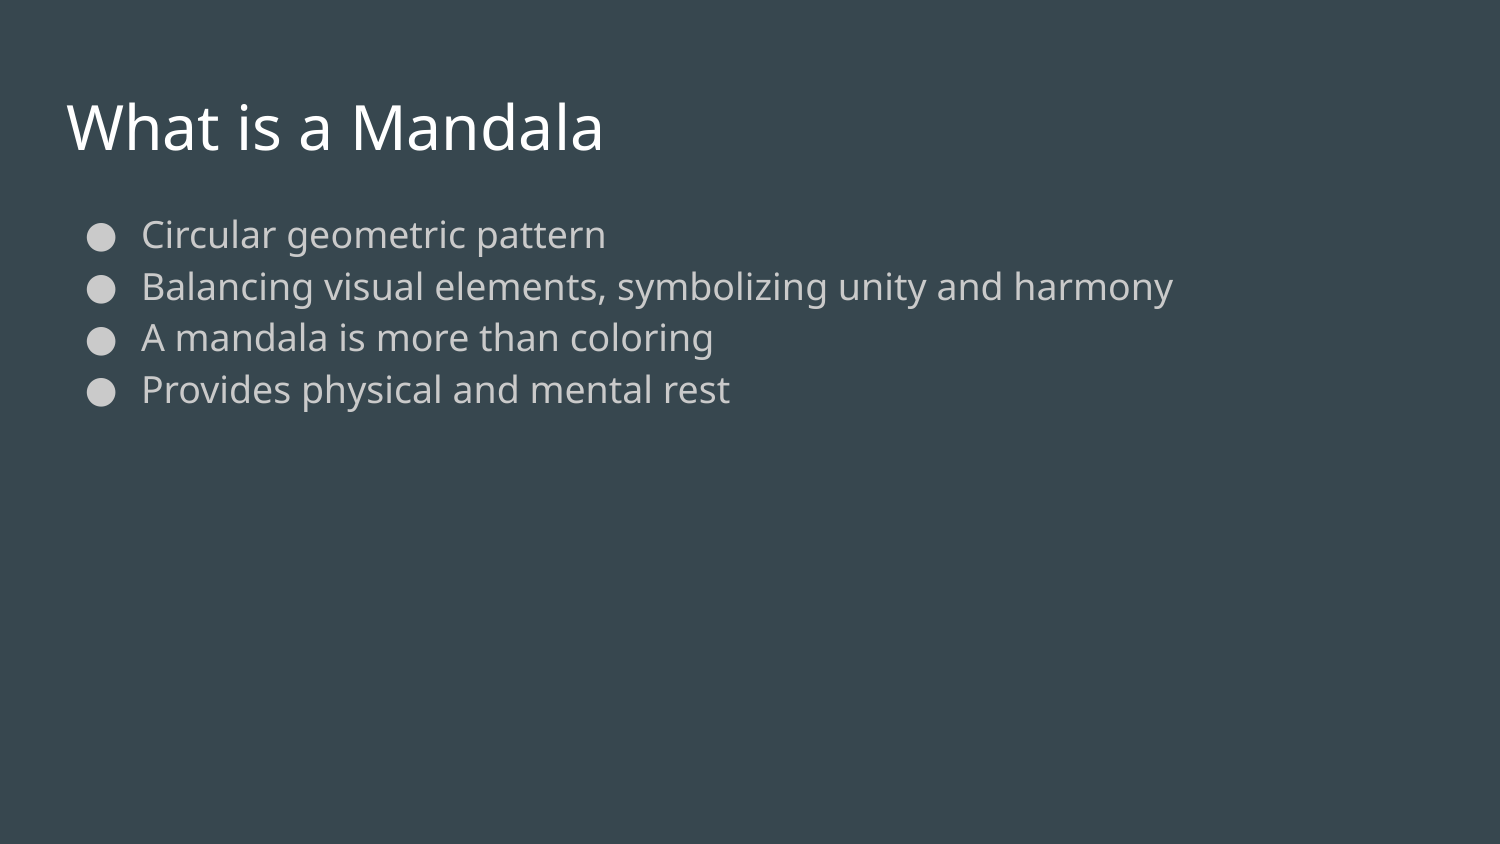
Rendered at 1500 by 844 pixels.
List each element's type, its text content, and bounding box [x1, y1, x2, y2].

title What is a Mandala [51, 72, 1449, 167]
list Circular geometric pattern Balancing visual elements, symbolizing unity and harmony A mandala is more than coloring Provides physical and mental rest [51, 189, 1449, 750]
